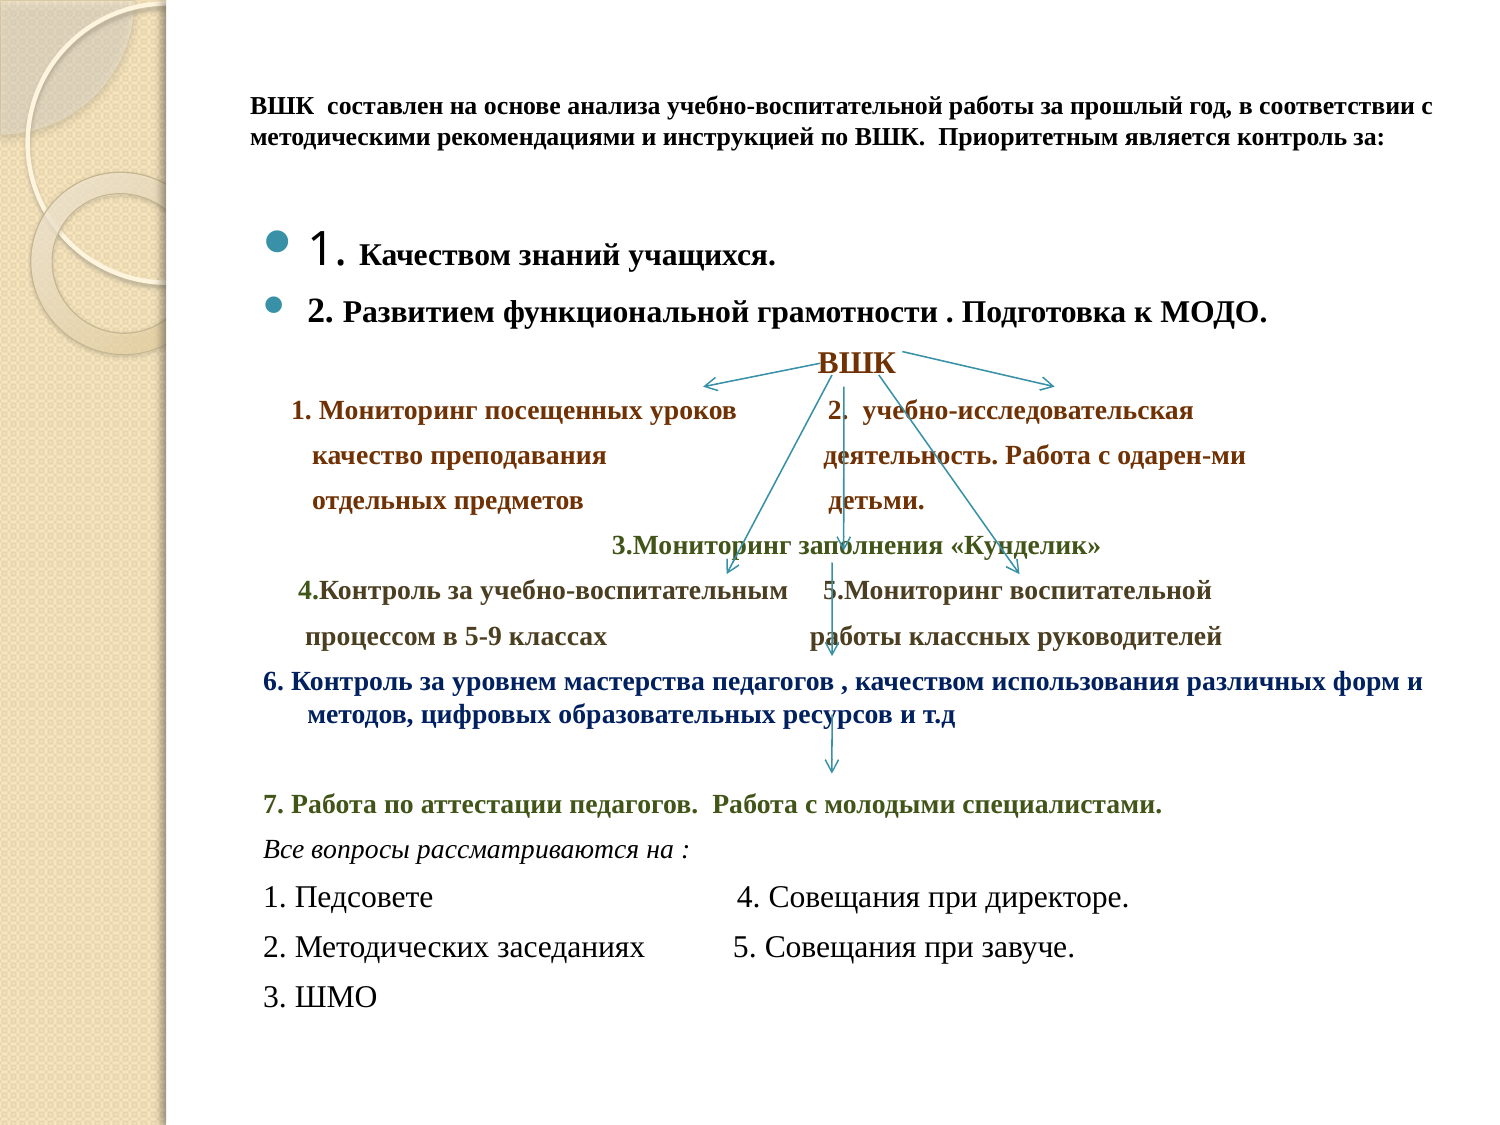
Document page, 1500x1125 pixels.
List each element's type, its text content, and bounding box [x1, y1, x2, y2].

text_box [679, 421, 842, 528]
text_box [849, 404, 1050, 546]
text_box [702, 363, 821, 387]
title ВШК составлен на основе анализа учебно-воспитательной работы за прошлый год, в соответствии с методическими рекомендациями и инструкцией по ВШК. Приоритетным является контроль за: [235, 45, 1466, 210]
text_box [902, 351, 1055, 387]
list 1. Качеством знаний учащихся. 2. Развитием функциональной грамотности . Подготовка к МОДО. ВШК 1. Мониторинг посещенных уроков 2. учебно-исследовательская качество преподавания деятельность. Работа с одарен-ми отдельных предметов детьми. 3.Мониторинг заполнения «Кунделик» 4.Контроль за учебно-воспитательным 5.Мониторинг воспитательной процессом в 5-9 классах работы классных руководителей 6. Контроль за уровнем мастерства педагогов , качеством использования различных форм и методов, цифровых образовательных ресурсов и т.д 7. Работа по аттестации педагогов. Работа с молодыми специалистами. Все вопросы рассматриваются на : 1. Педсовете 4. Совещания при директоре. 2. Методических заседаниях 5. Совещания при завуче. 3. ШМО [235, 210, 1466, 1025]
